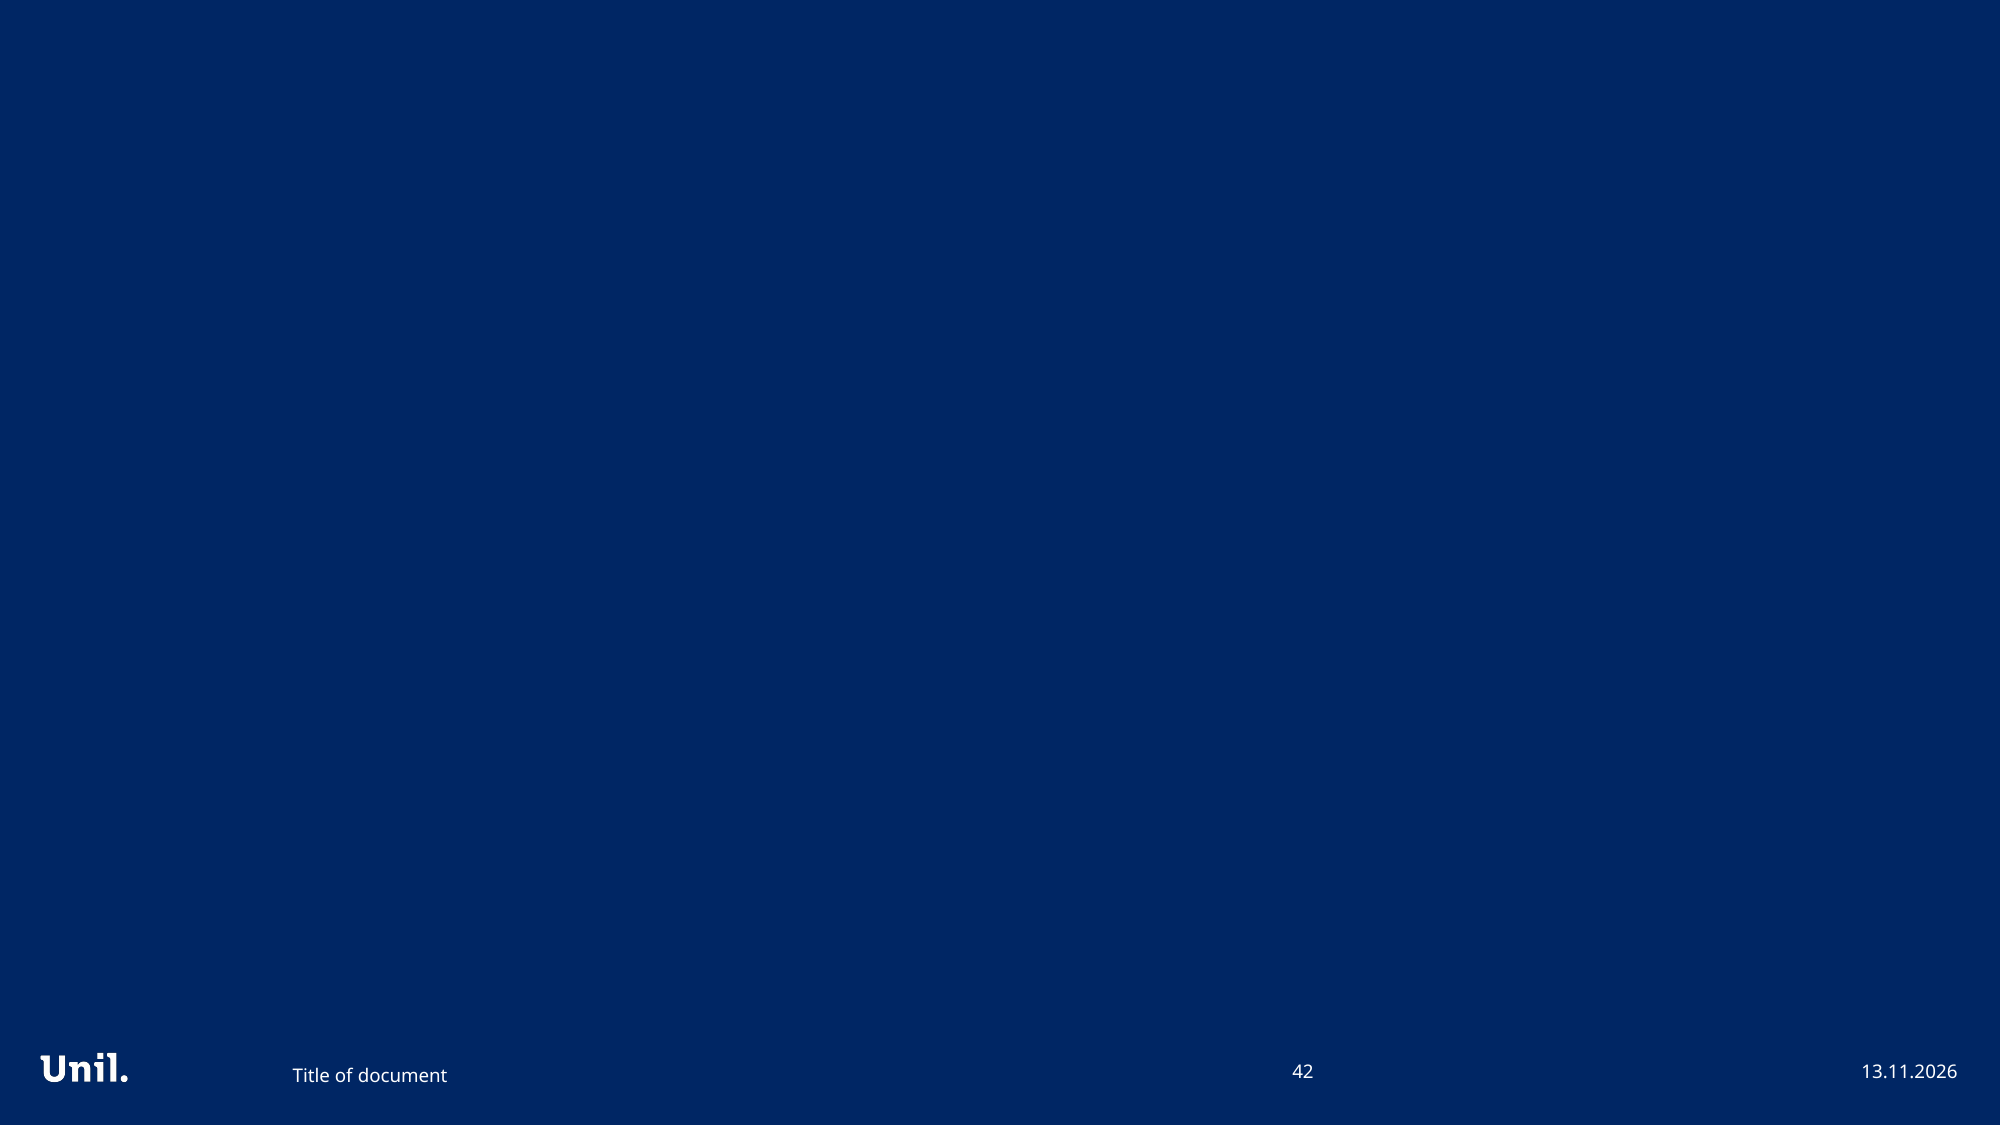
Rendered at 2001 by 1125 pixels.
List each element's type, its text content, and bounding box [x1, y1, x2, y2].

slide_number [1789, 1026, 1958, 1086]
footer Title of document [292, 1011, 1048, 1087]
slide_number 42 [1250, 1037, 1355, 1086]
picture [27, 1042, 141, 1095]
